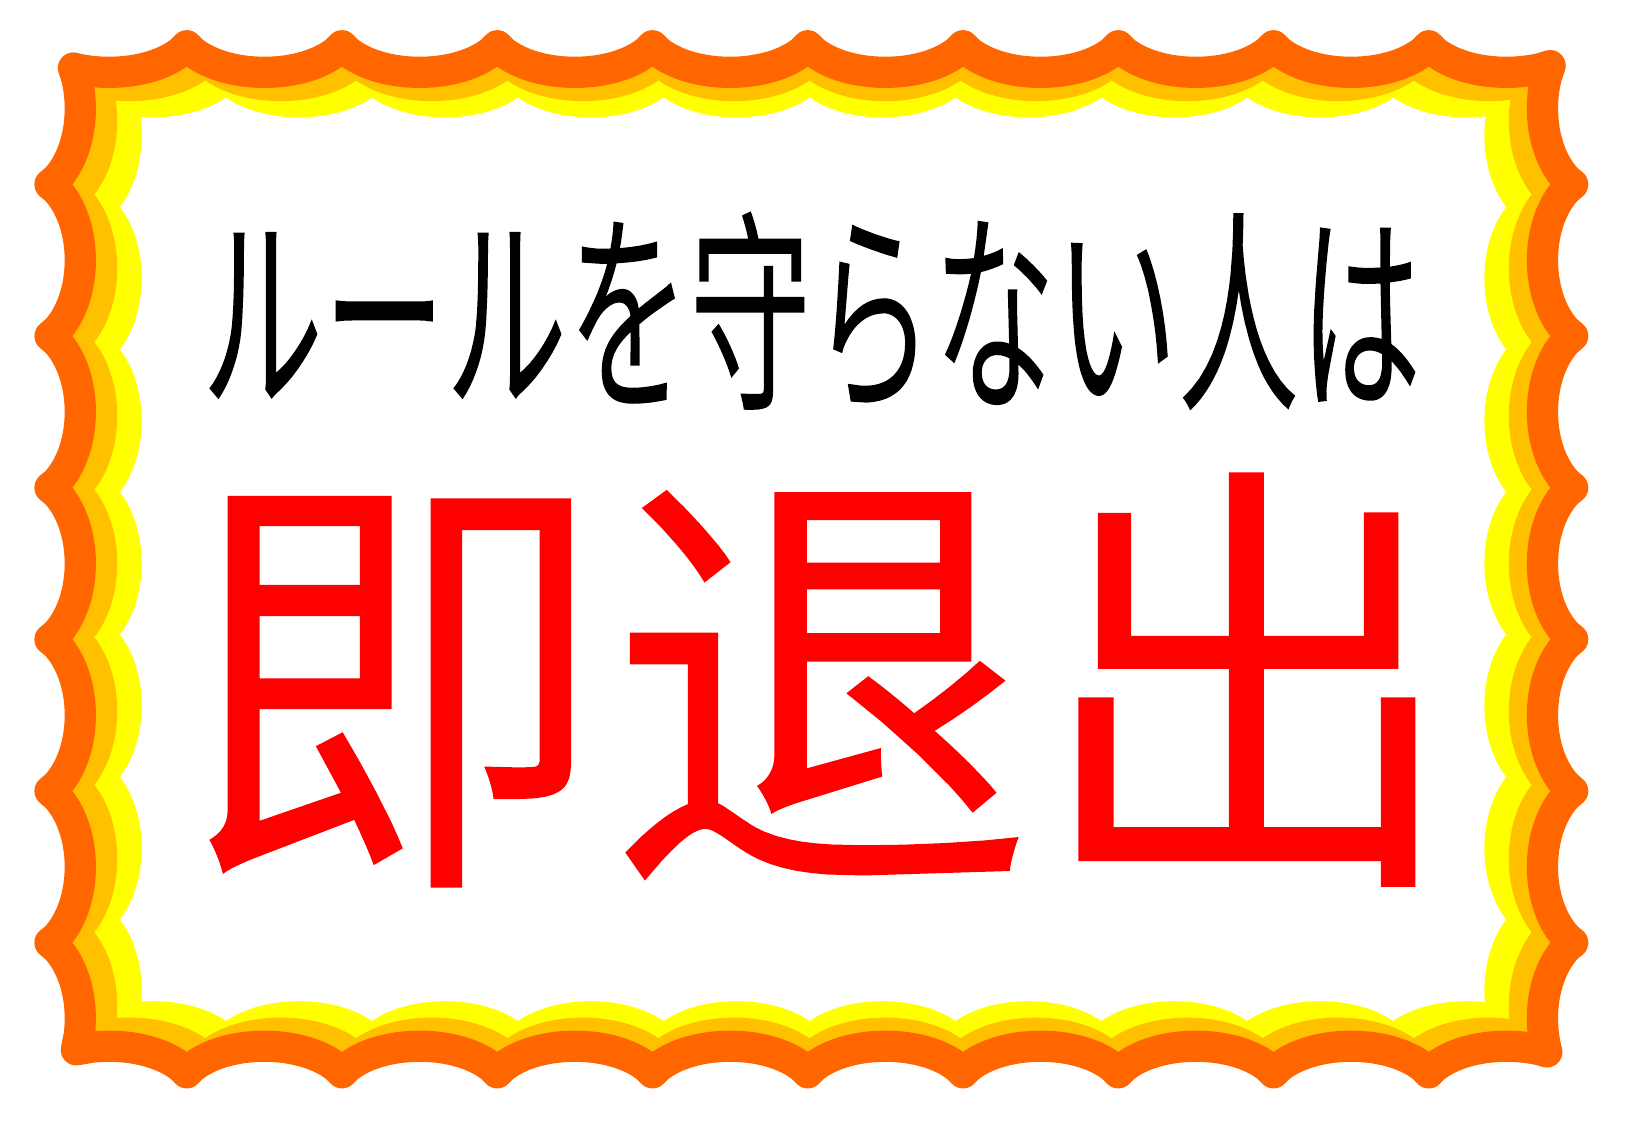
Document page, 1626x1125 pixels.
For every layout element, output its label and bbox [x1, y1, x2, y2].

text_box [49, 45, 1573, 1074]
